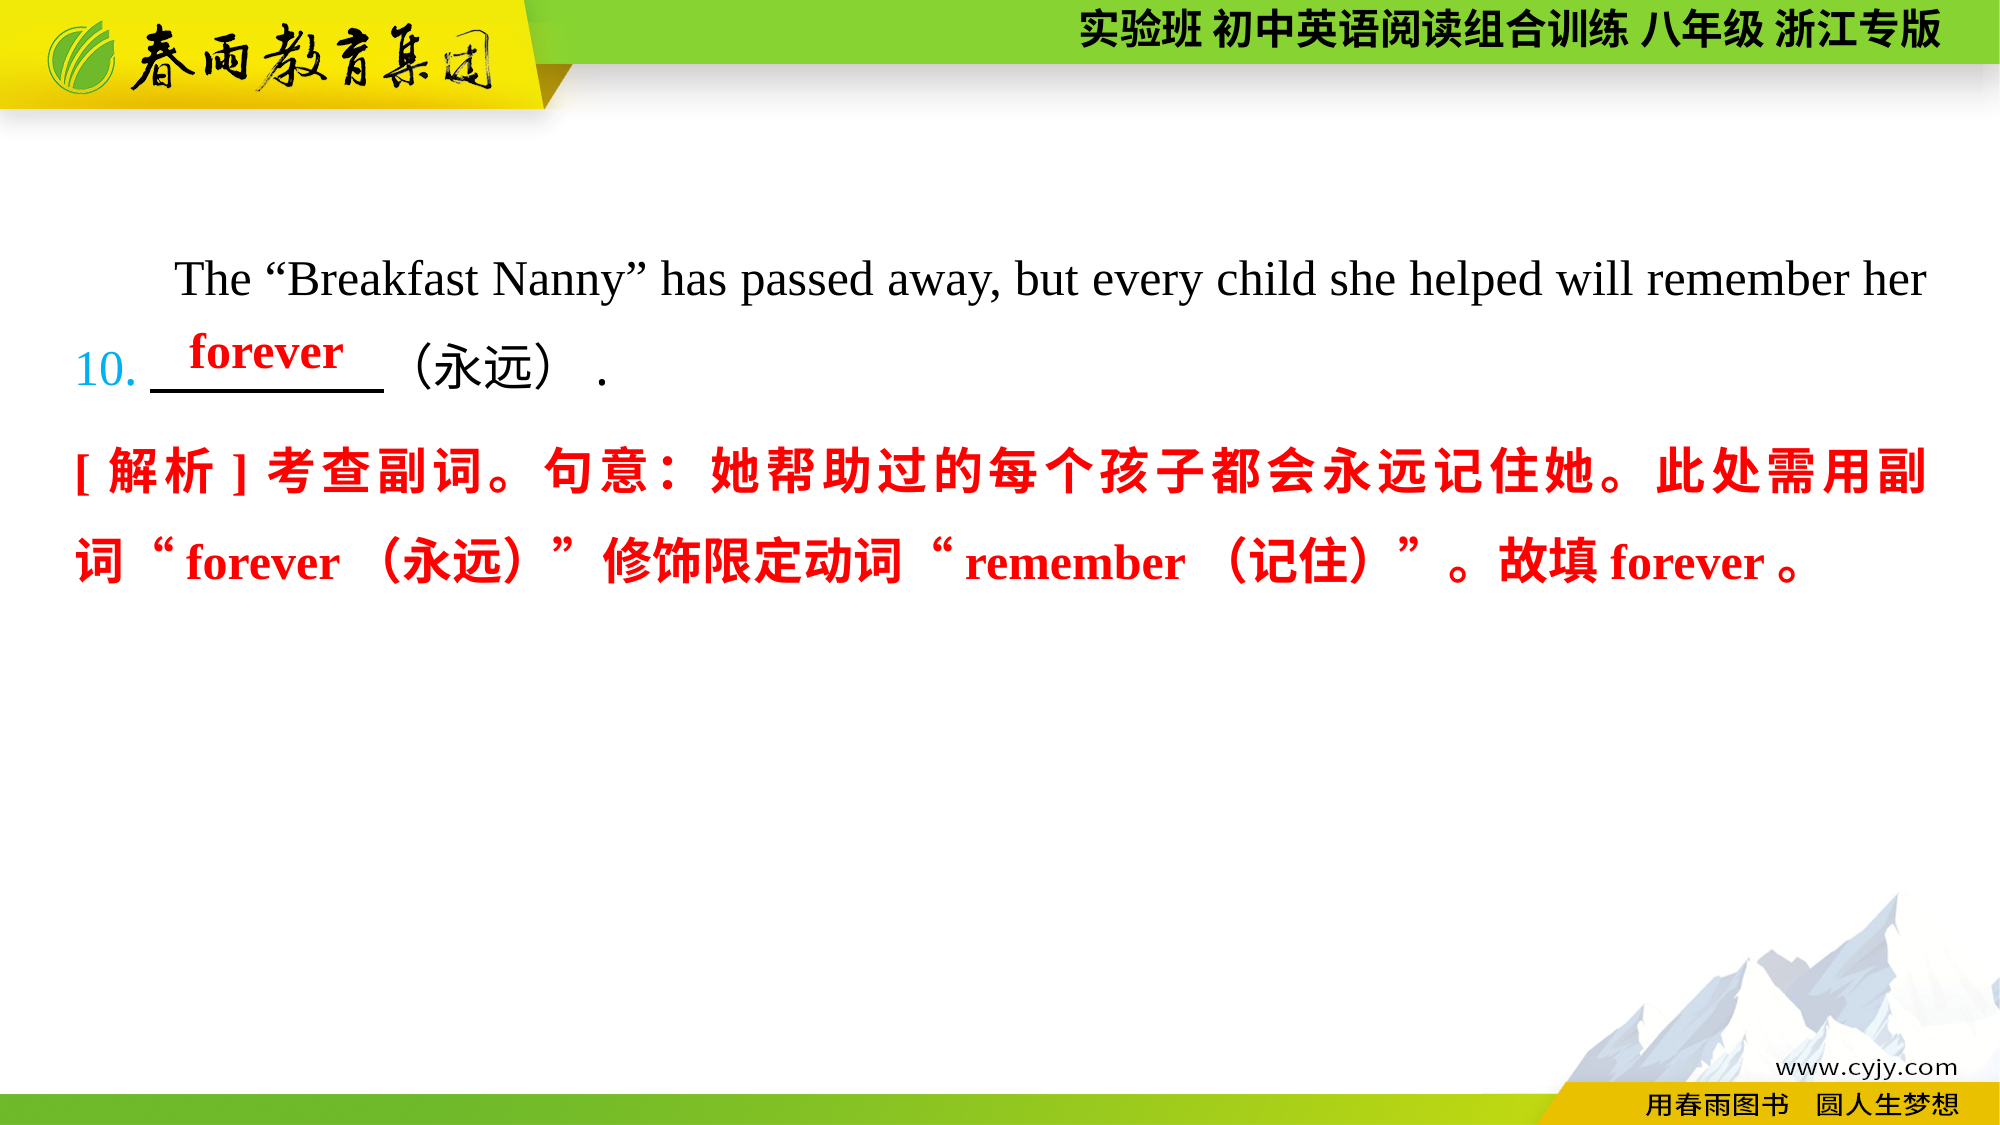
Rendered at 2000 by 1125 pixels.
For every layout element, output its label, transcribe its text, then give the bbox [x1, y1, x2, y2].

text_box [解析]考查副词。句意：她帮助过的每个孩子都会永远记住她。此处需用副词“forever（永远）”修饰限定动词“remember（记住）”。故填forever。 [59, 402, 1944, 598]
picture [0, 0, 2000, 1125]
list The “Breakfast Nanny” has passed away, but every child she helped will remember her 10. （永远）. [59, 208, 1944, 402]
text_box forever [161, 310, 359, 386]
